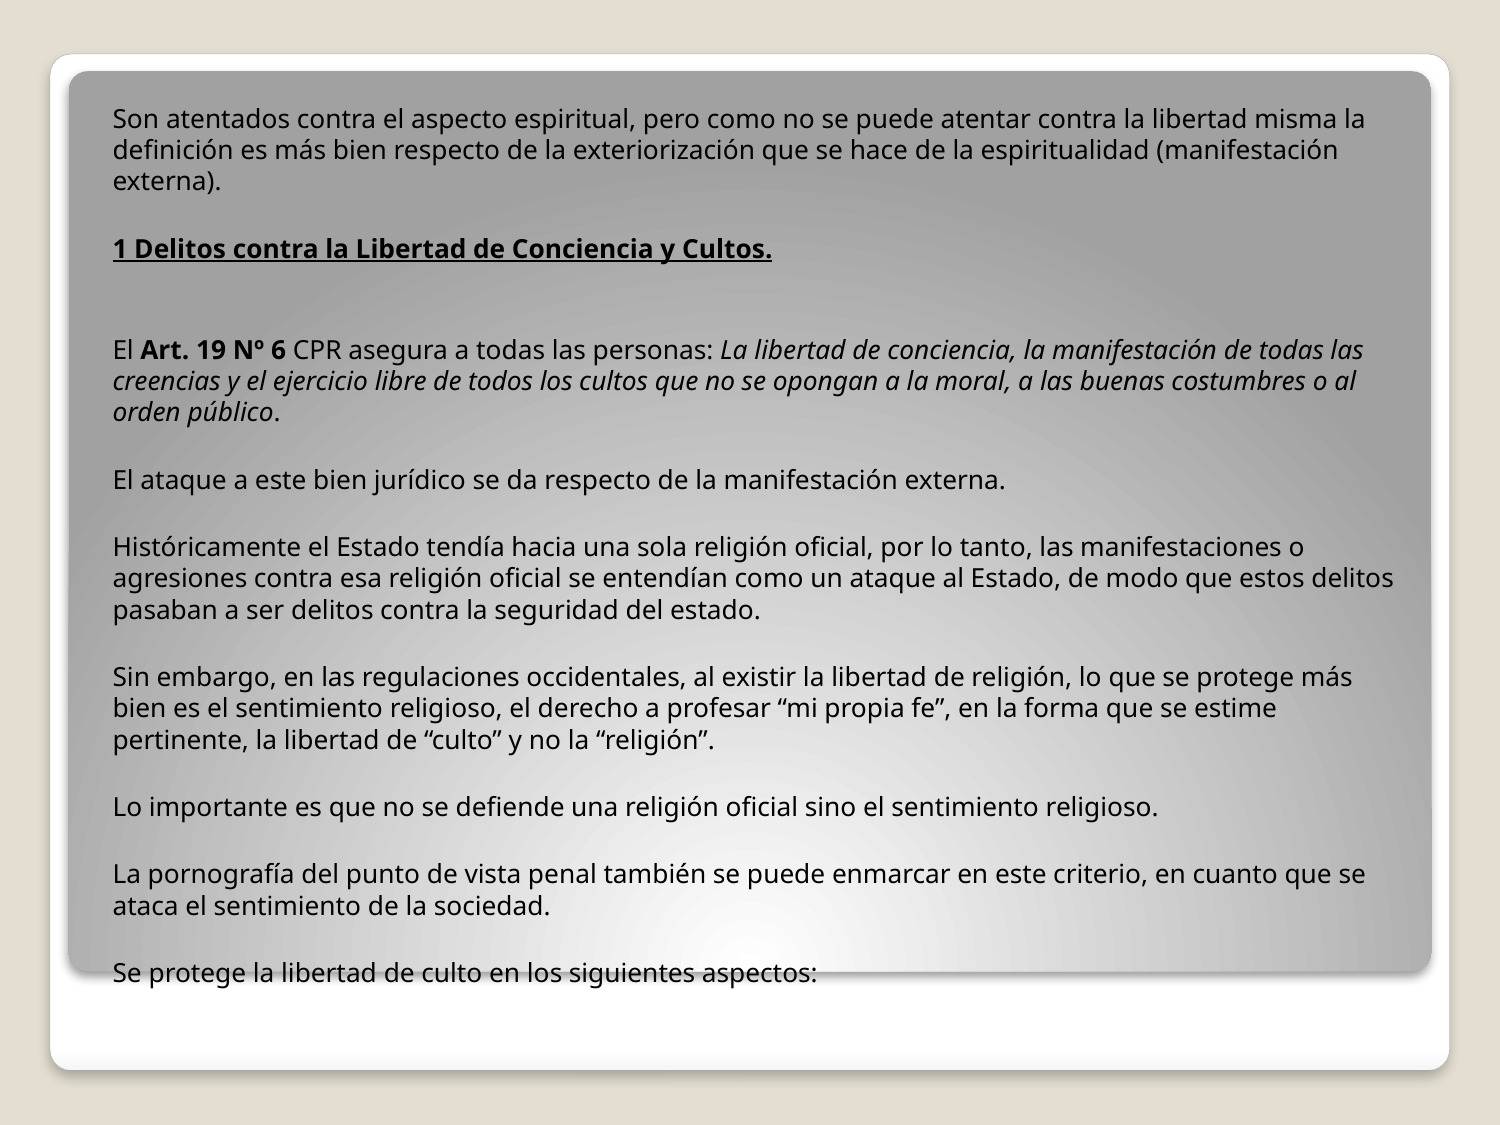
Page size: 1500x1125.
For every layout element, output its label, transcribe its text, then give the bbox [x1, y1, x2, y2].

list Son atentados contra el aspecto espiritual, pero como no se puede atentar contra la libertad misma la definición es más bien respecto de la exteriorización que se hace de la espiritualidad (manifestación externa). 1 Delitos contra la Libertad de Conciencia y Cultos. El Art. 19 Nº 6 CPR asegura a todas las personas: La libertad de conciencia, la manifestación de todas las creencias y el ejercicio libre de todos los cultos que no se opongan a la moral, a las buenas costumbres o al orden público. El ataque a este bien jurídico se da respecto de la manifestación externa. Históricamente el Estado tendía hacia una sola religión oficial, por lo tanto, las manifestaciones o agresiones contra esa religión oficial se entendían como un ataque al Estado, de modo que estos delitos pasaban a ser delitos contra la seguridad del estado. Sin embargo, en las regulaciones occidentales, al existir la libertad de religión, lo que se protege más bien es el sentimiento religioso, el derecho a profesar “mi propia fe”, en la forma que se estime pertinente, la libertad de “culto” y no la “religión”. Lo importante es que no se defiende una religión oficial sino el sentimiento religioso. La pornografía del punto de vista penal también se puede enmarcar en este criterio, en cuanto que se ataca el sentimiento de la sociedad. Se protege la libertad de culto en los siguientes aspectos: [82, 86, 1425, 1047]
